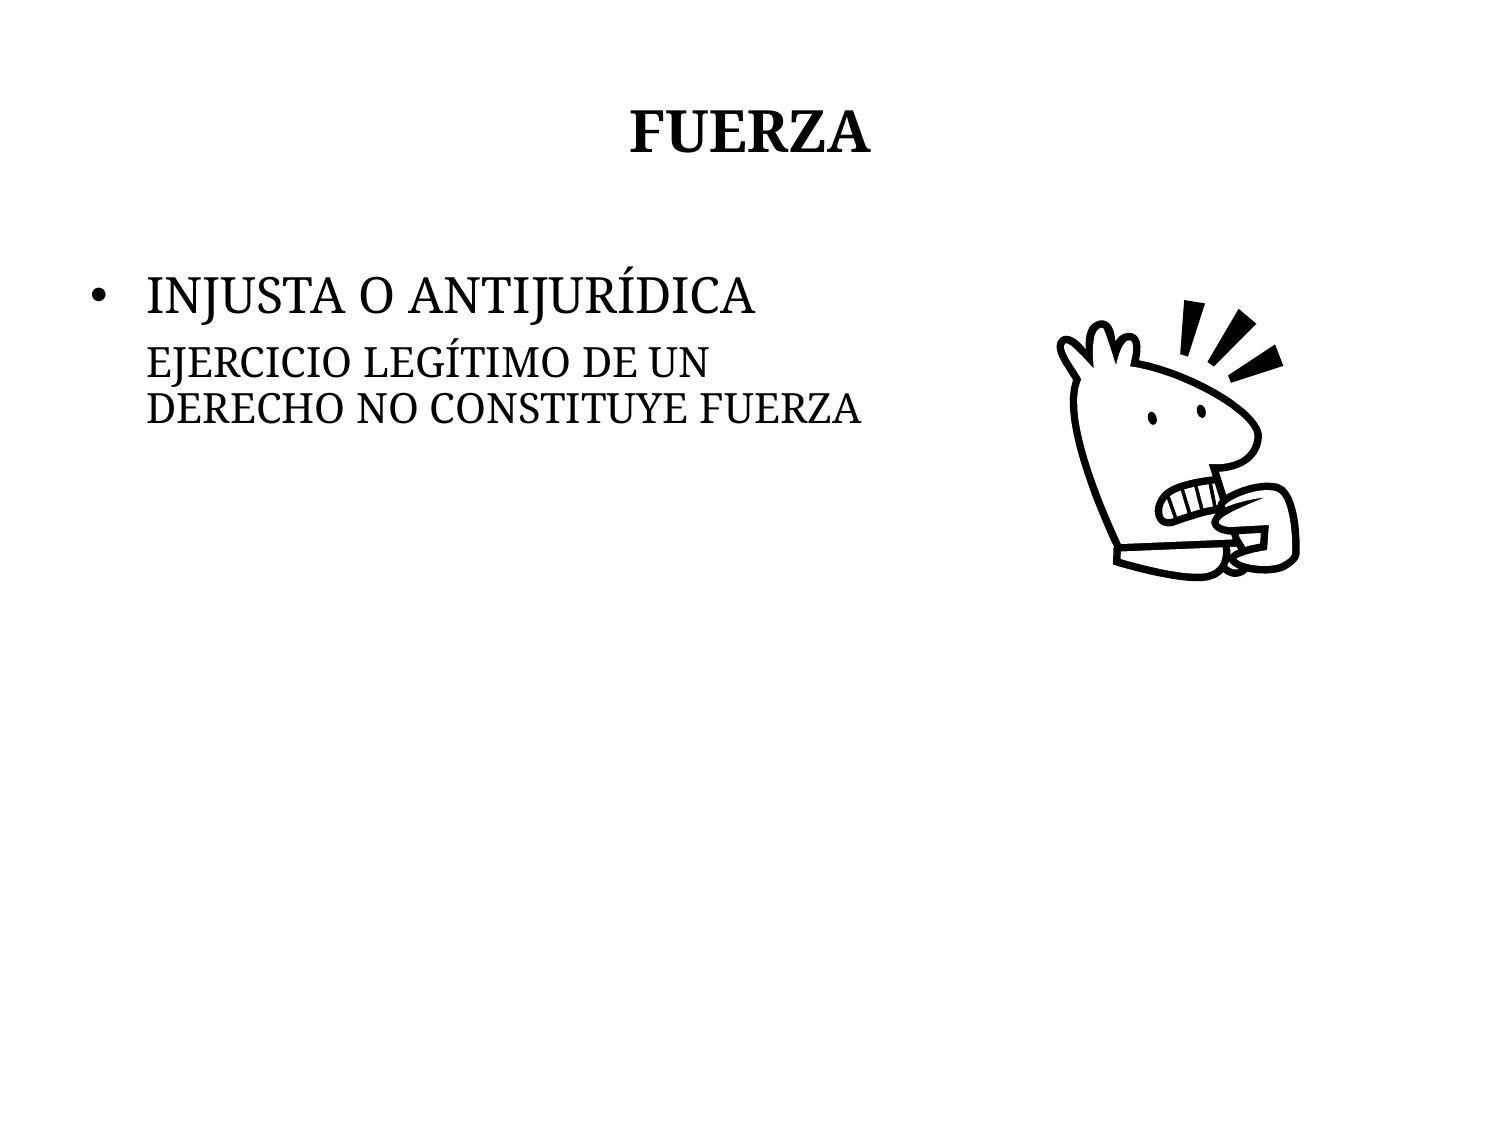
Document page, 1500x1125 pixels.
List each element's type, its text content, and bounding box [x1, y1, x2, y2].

title FUERZA [75, 45, 1425, 213]
list INJUSTA O ANTIJURÍDICA EJERCICIO LEGÍTIMO DE UN DERECHO NO CONSTITUYE FUERZA [75, 262, 925, 1005]
picture [1051, 299, 1301, 584]
